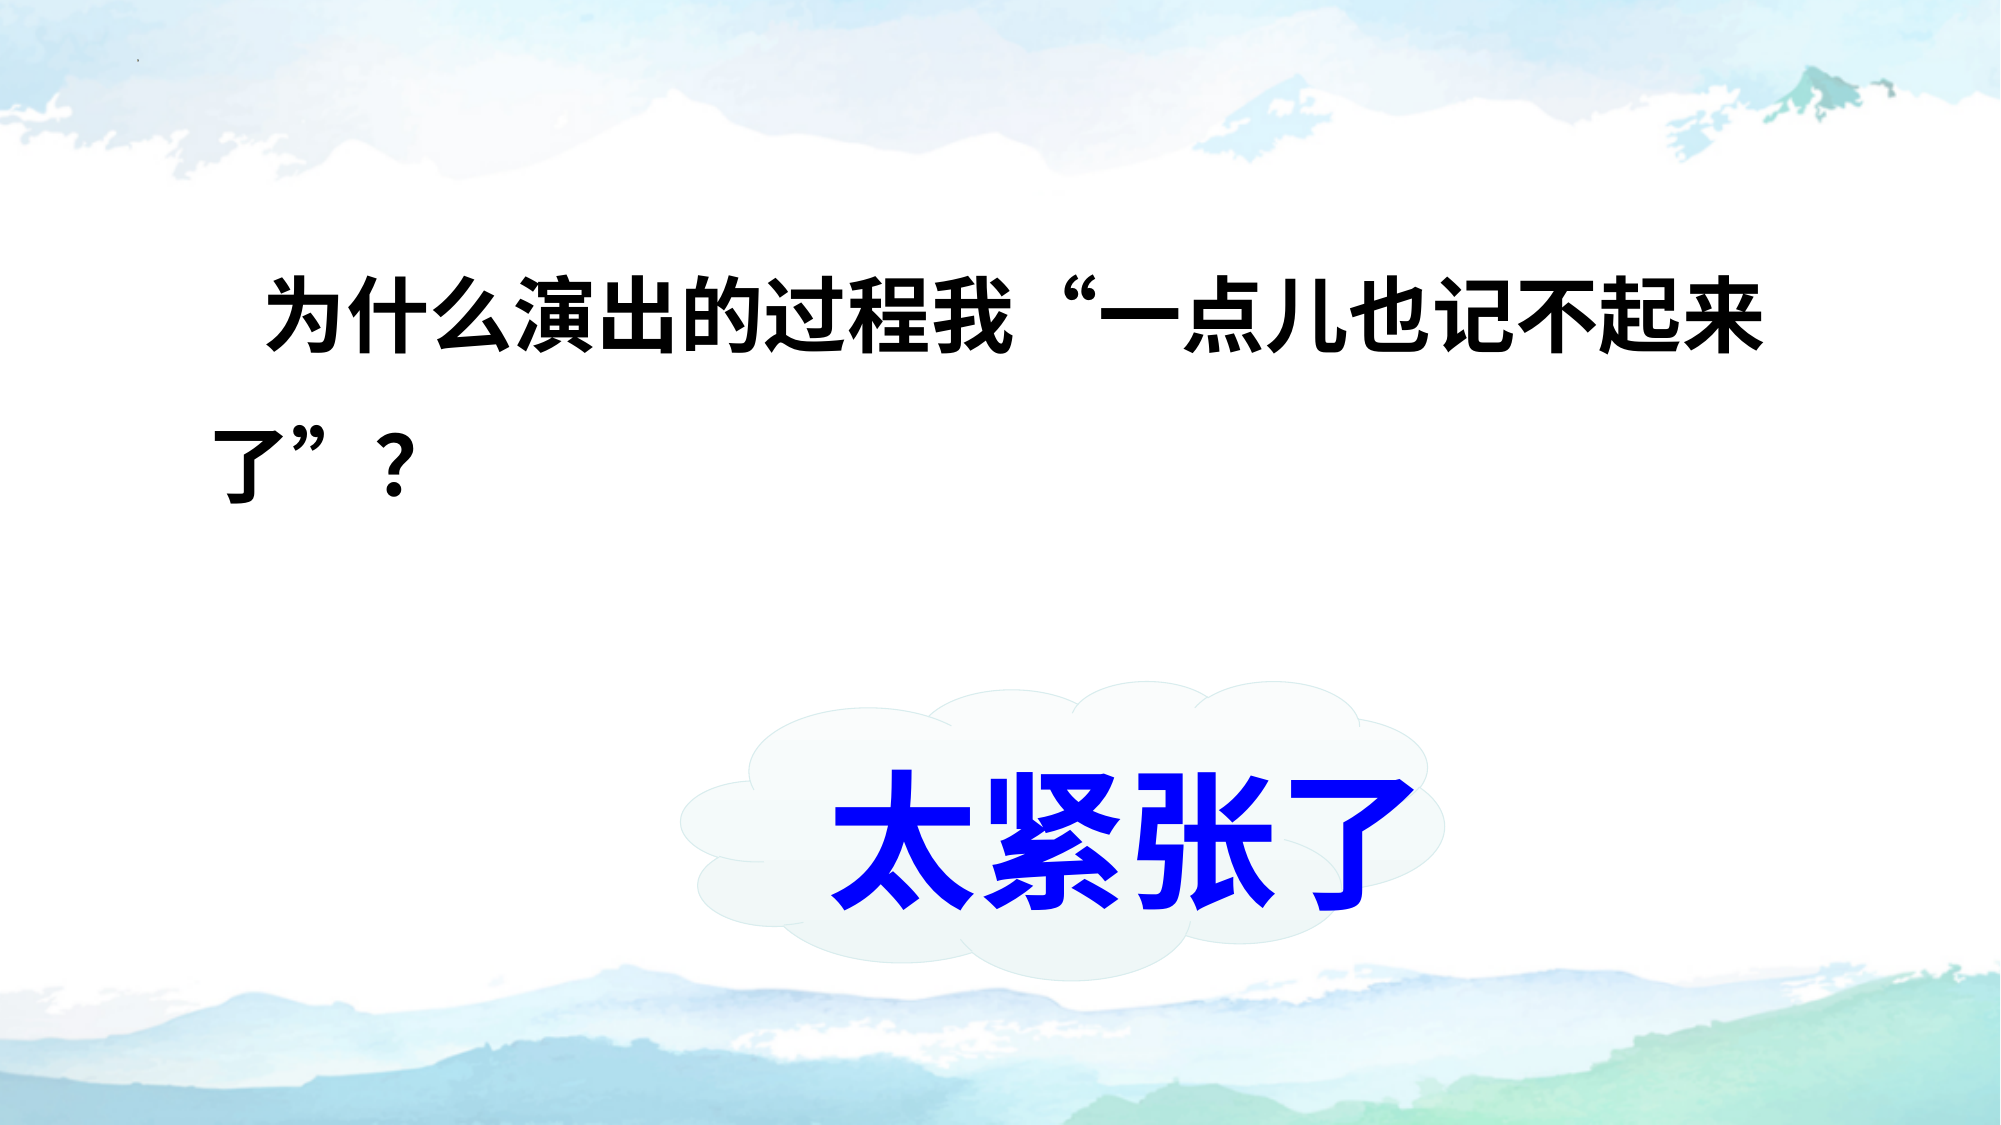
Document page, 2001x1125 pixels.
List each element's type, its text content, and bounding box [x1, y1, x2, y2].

text_box [679, 680, 1412, 982]
text_box 太紧张了 [812, 739, 1443, 935]
text_box 为什么演出的过程我“一点儿也记不起来了”？ [196, 208, 1777, 520]
picture [0, 0, 2001, 1125]
